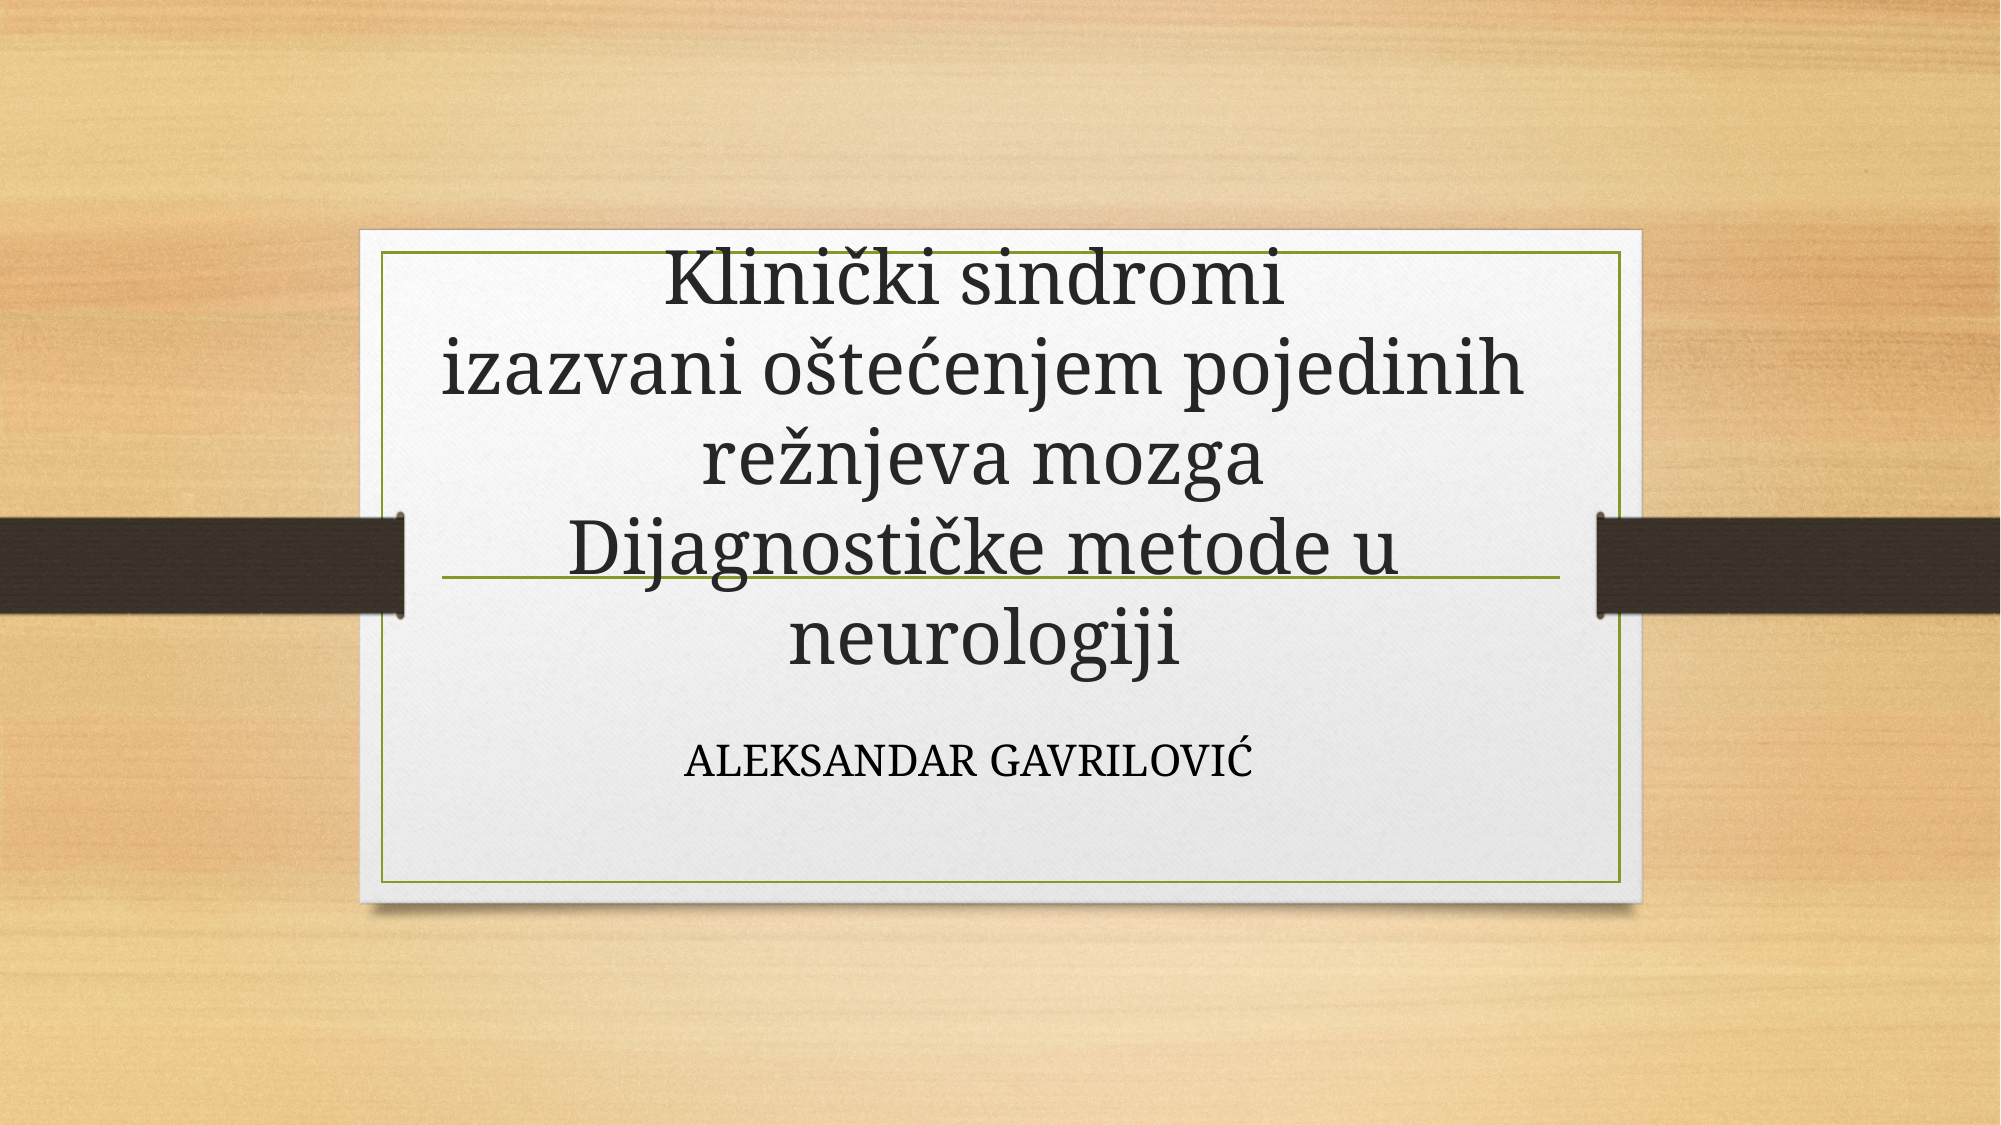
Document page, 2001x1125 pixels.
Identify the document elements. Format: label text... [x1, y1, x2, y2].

title Klinički sindromi izazvani oštećenjem pojedinih režnjeva mozga Dijagnostičke metode u neurologiji [359, 180, 1610, 687]
picture [0, 0, 2001, 1125]
subtitle ALEKSANDAR GAVRILOVIĆ [412, 725, 1525, 938]
